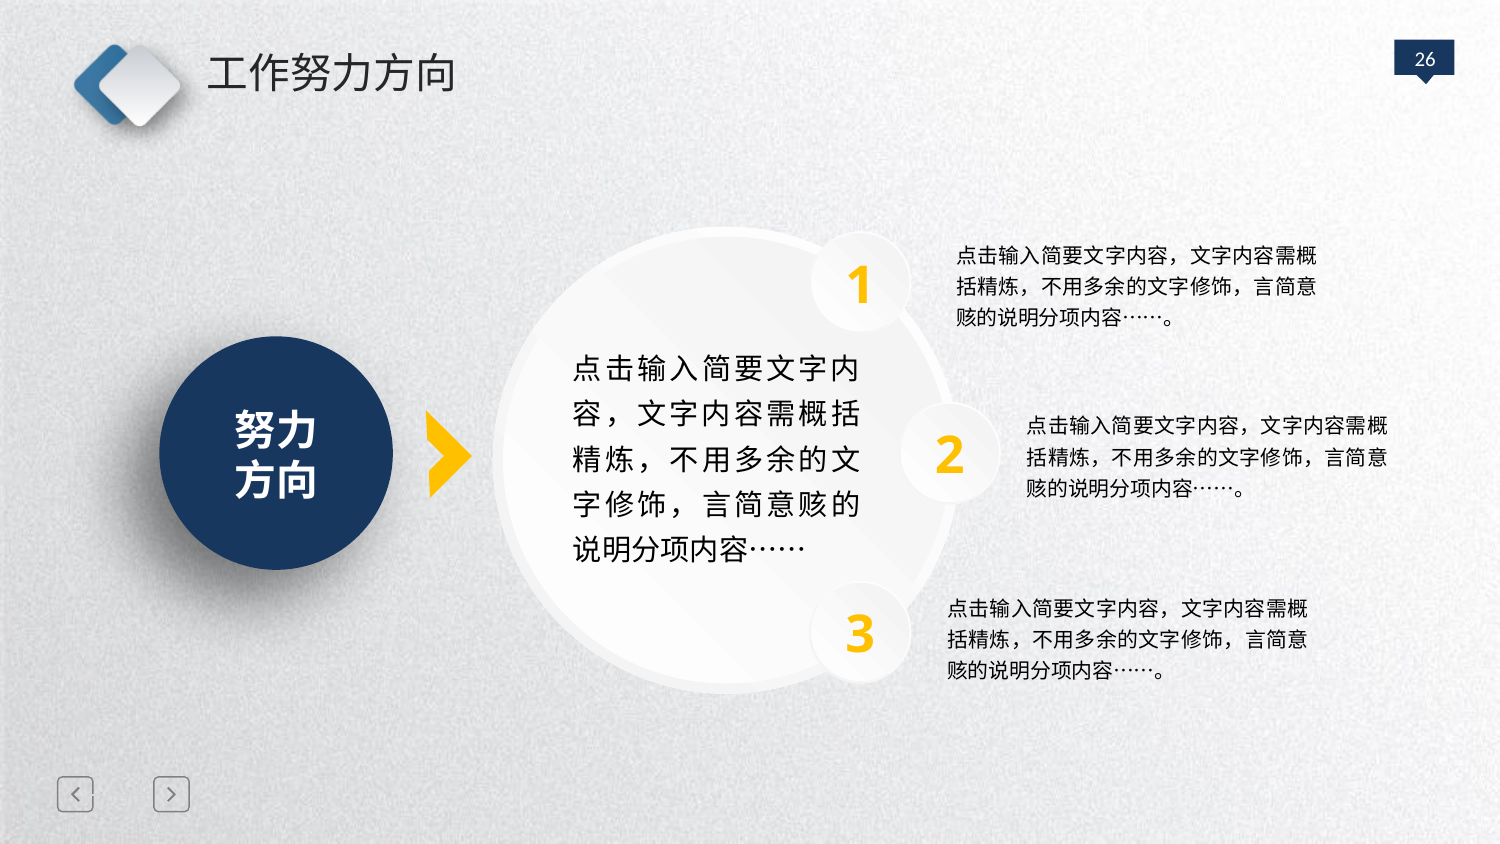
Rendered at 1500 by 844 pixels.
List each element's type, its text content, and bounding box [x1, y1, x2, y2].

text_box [808, 580, 912, 684]
text_box 点击输入简要文字内容，文字内容需概括精炼，不用多余的文字修饰，言简意赅的说明分项内容……。 [965, 236, 1317, 330]
text_box 点击输入简要文字内容，文字内容需概括精炼，不用多余的文字修饰，言简意赅的说明分项内容……。 [965, 589, 1309, 684]
text_box [425, 410, 472, 498]
text_box [159, 336, 393, 570]
text_box 工作努力方向 [195, 41, 469, 103]
text_box 点击输入简要文字内容，文字内容需概括精炼，不用多余的文字修饰，言简意赅的说明分项内容……。 [1026, 406, 1388, 501]
picture [0, 0, 1500, 844]
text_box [492, 226, 961, 694]
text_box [808, 231, 912, 334]
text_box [898, 401, 1002, 505]
text_box 努力 方向 [234, 403, 318, 504]
